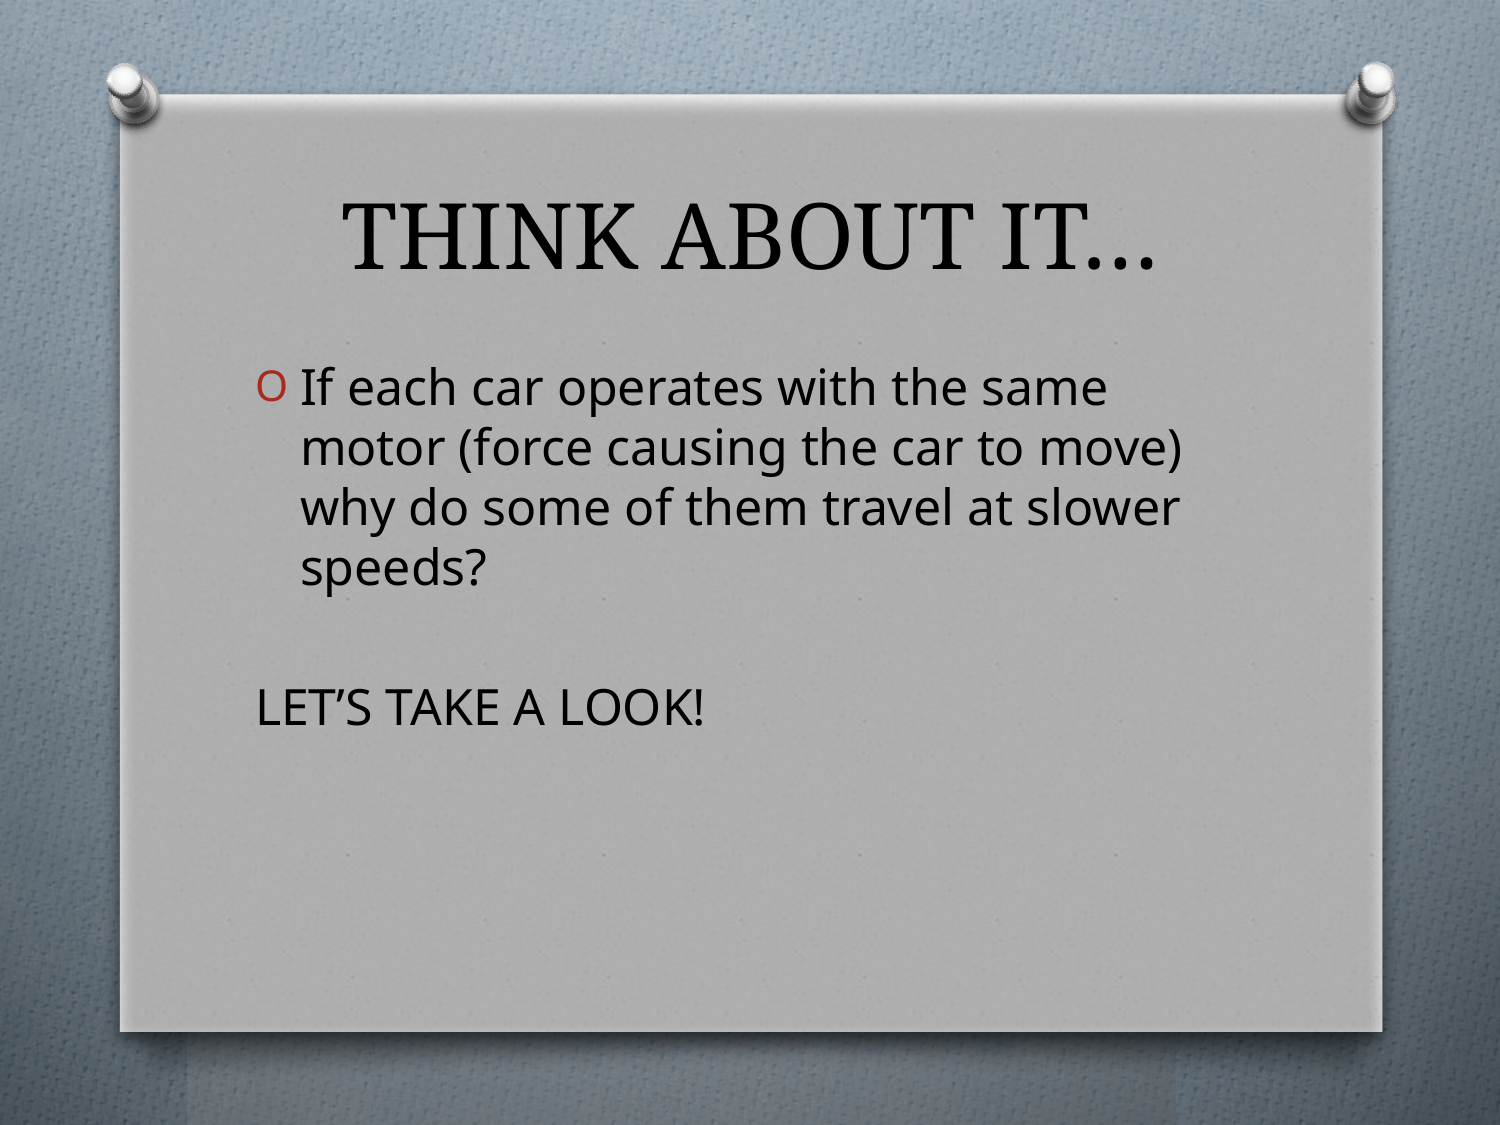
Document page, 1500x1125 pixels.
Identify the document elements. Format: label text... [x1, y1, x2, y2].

picture [75, 29, 198, 153]
title THINK ABOUT IT… [179, 134, 1323, 332]
picture [1317, 35, 1439, 156]
list If each car operates with the same motor (force causing the car to move) why do some of them travel at slower speeds? LET’S TAKE A LOOK! [240, 347, 1257, 939]
